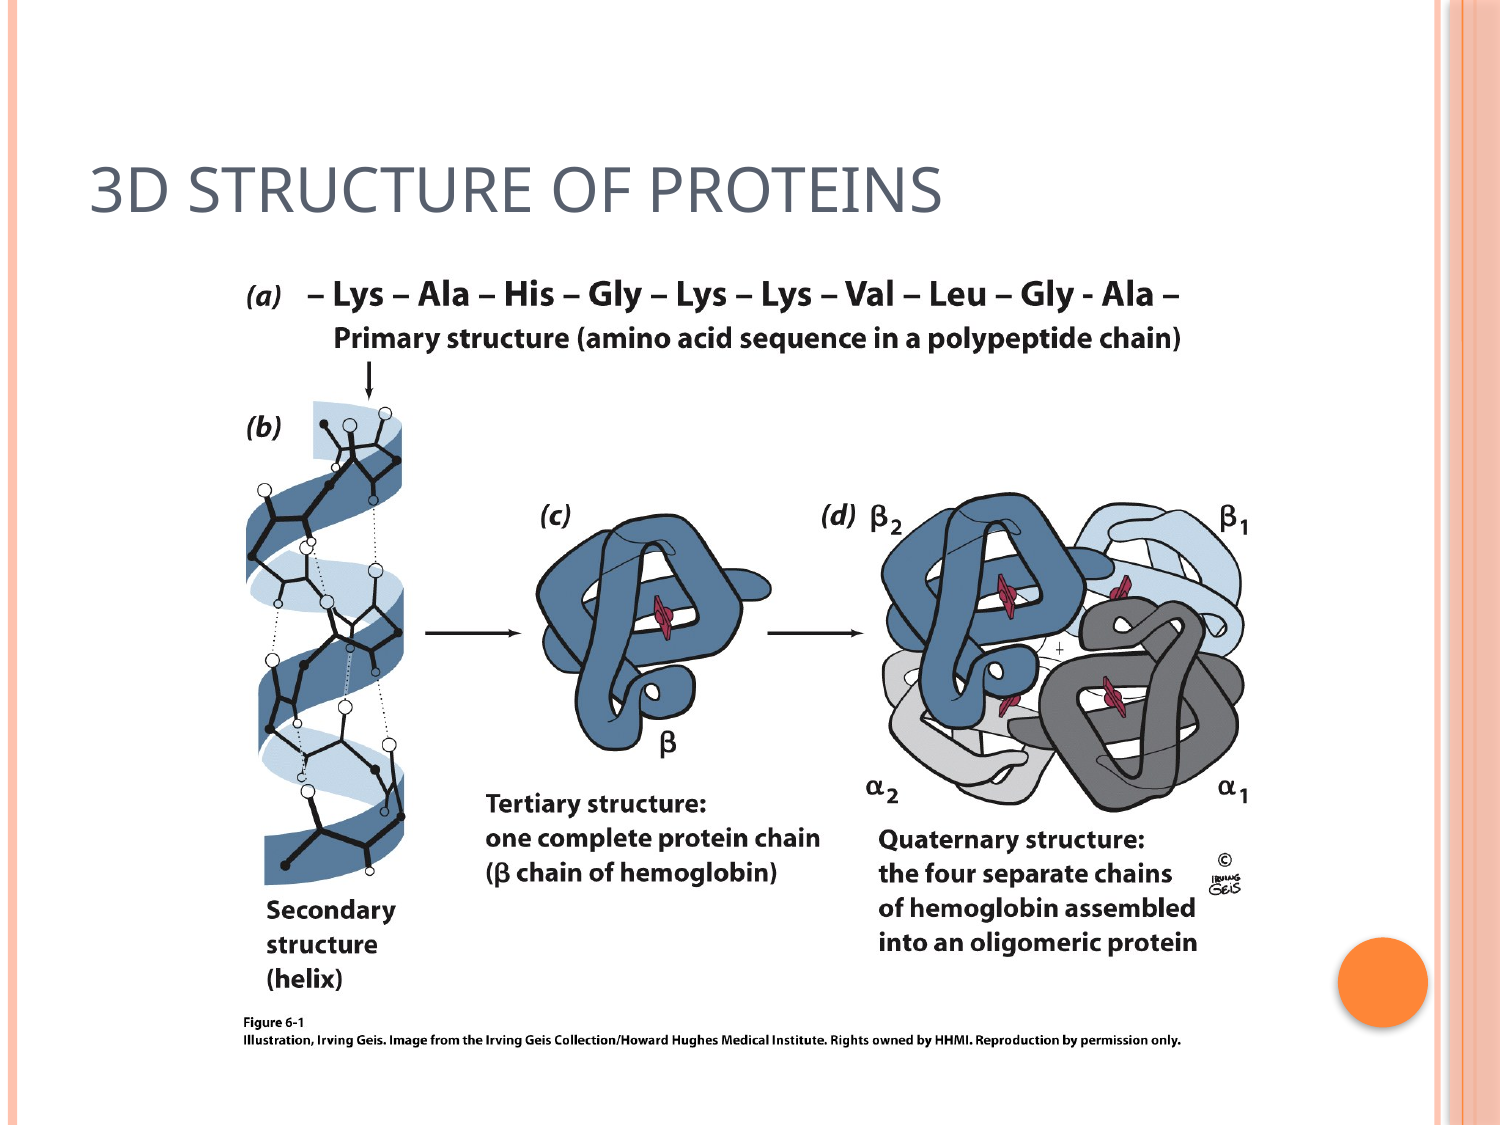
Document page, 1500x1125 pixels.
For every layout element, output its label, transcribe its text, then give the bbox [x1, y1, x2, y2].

picture [236, 274, 1264, 1051]
title 3D structure of proteins [75, 45, 1300, 233]
